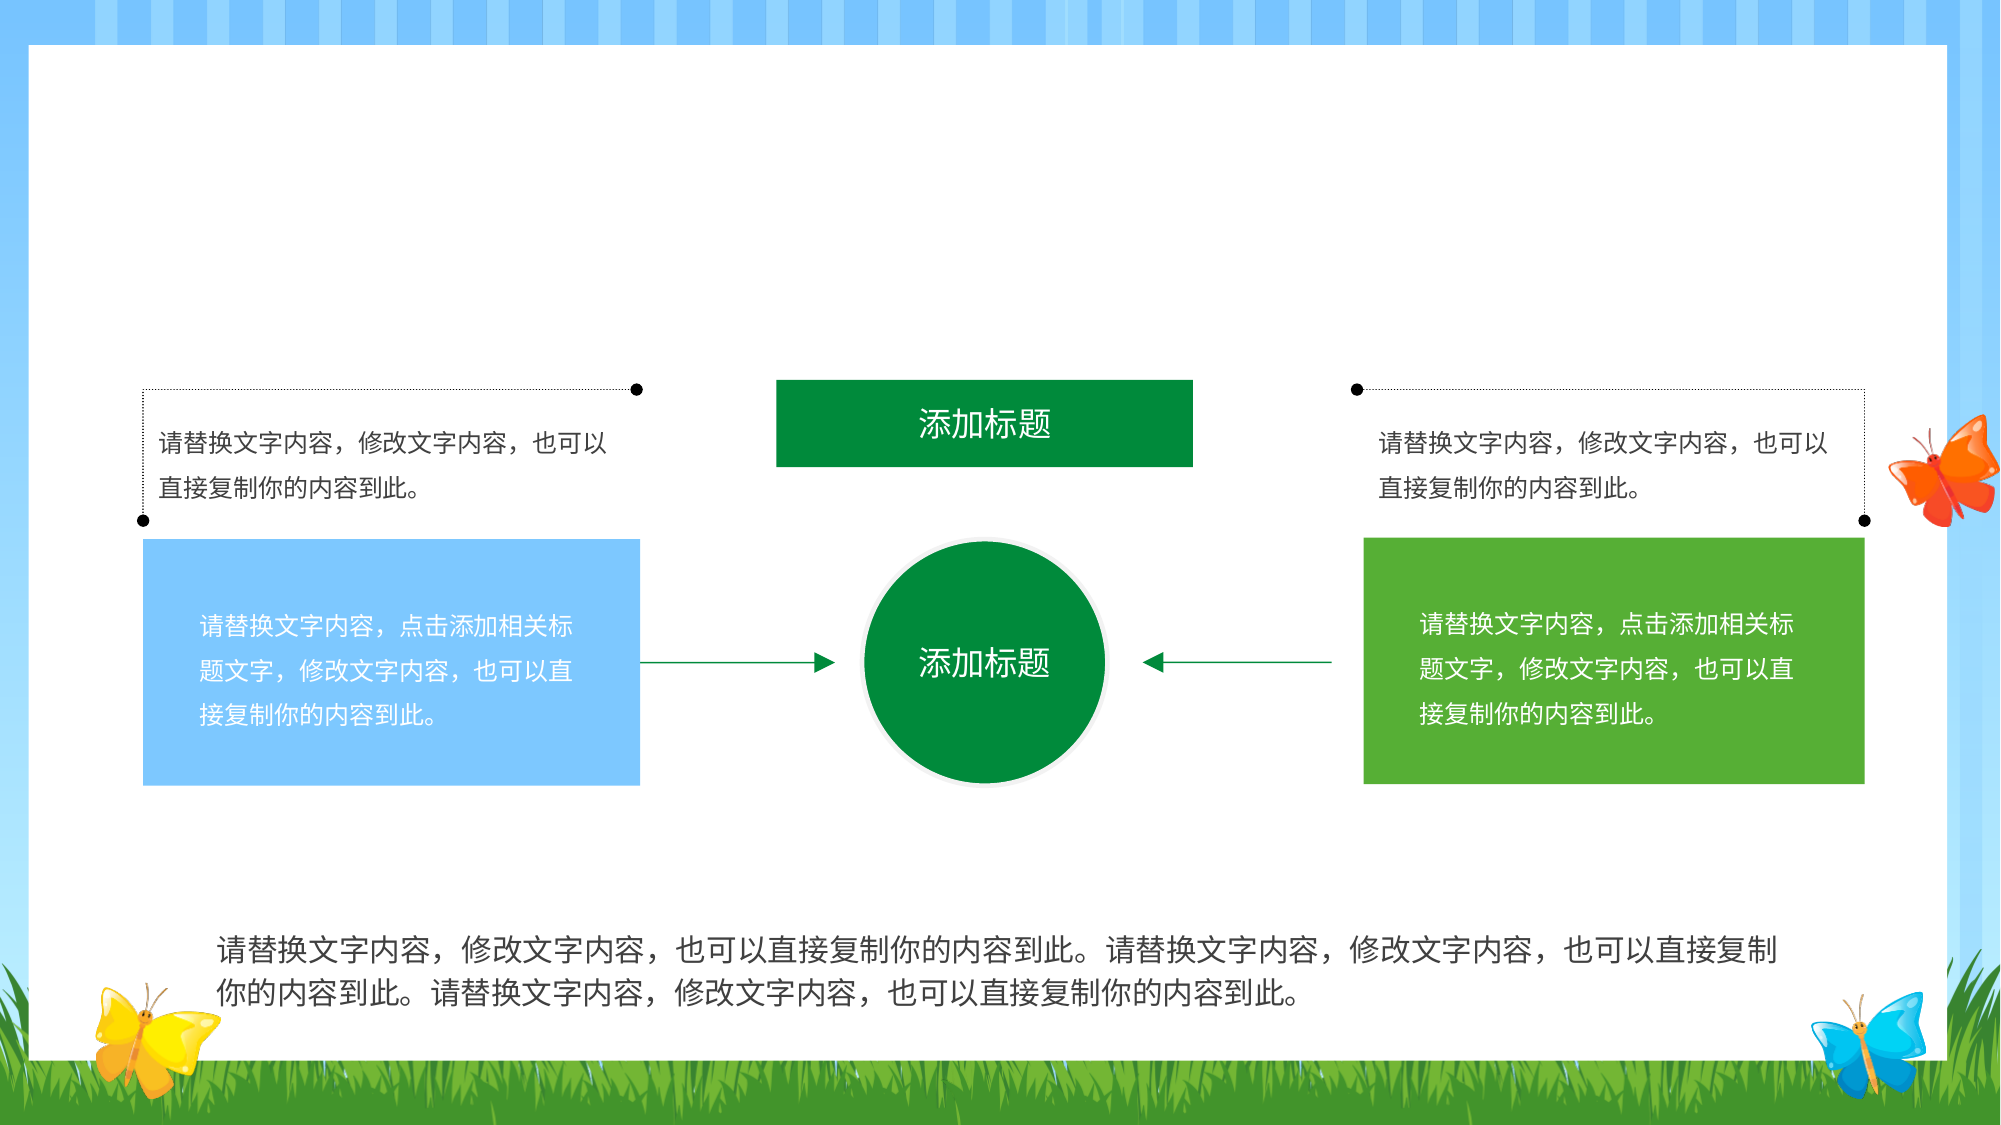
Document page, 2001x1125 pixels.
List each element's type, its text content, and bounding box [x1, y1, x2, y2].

text_box [1350, 383, 1865, 405]
text_box 请替换文字内容，修改文字内容，也可以直接复制你的内容到此。请替换文字内容，修改文字内容，也可以直接复制你的内容到此。请替换文字内容，修改文字内容，也可以直接复制你的内容到此。 [216, 923, 1777, 1016]
text_box [641, 652, 835, 673]
text_box 请替换文字内容，修改文字内容，也可以直接复制你的内容到此。 [143, 405, 641, 510]
picture [0, 0, 2001, 1125]
text_box [1823, 510, 1871, 527]
text_box [1142, 652, 1332, 673]
text_box 添加标题 [776, 379, 1193, 468]
text_box 请替换文字内容，点击添加相关标题文字，修改文字内容，也可以直接复制你的内容到此。 [1363, 537, 1865, 785]
text_box [143, 383, 643, 405]
text_box 添加标题 [862, 539, 1108, 786]
text_box 请替换文字内容，点击添加相关标题文字，修改文字内容，也可以直接复制你的内容到此。 [143, 539, 641, 786]
text_box 请替换文字内容，修改文字内容，也可以直接复制你的内容到此。 [1363, 405, 1865, 510]
text_box [136, 510, 184, 527]
